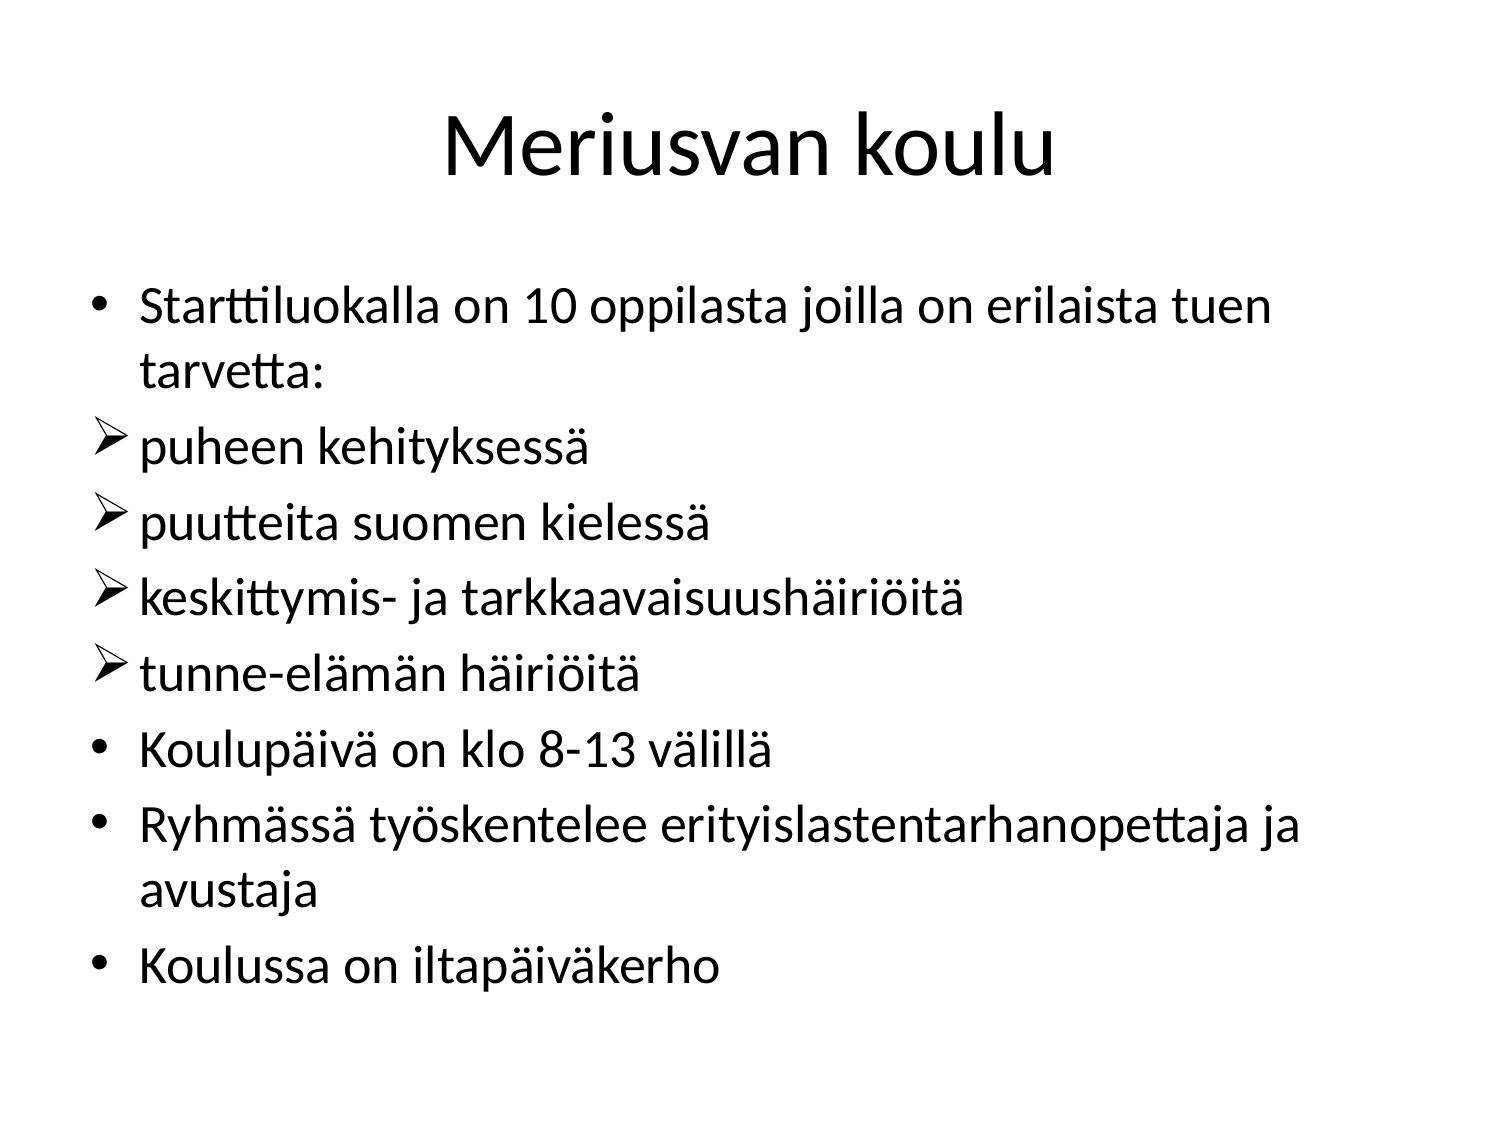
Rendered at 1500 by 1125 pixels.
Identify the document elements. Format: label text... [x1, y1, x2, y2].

title Meriusvan koulu [74, 44, 1426, 233]
list Starttiluokalla on 10 oppilasta joilla on erilaista tuen tarvetta: puheen kehityksessä puutteita suomen kielessä keskittymis- ja tarkkaavaisuushäiriöitä tunne-elämän häiriöitä Koulupäivä on klo 8-13 välillä Ryhmässä työskentelee erityislastentarhanopettaja ja avustaja Koulussa on iltapäiväkerho [74, 262, 1426, 1006]
